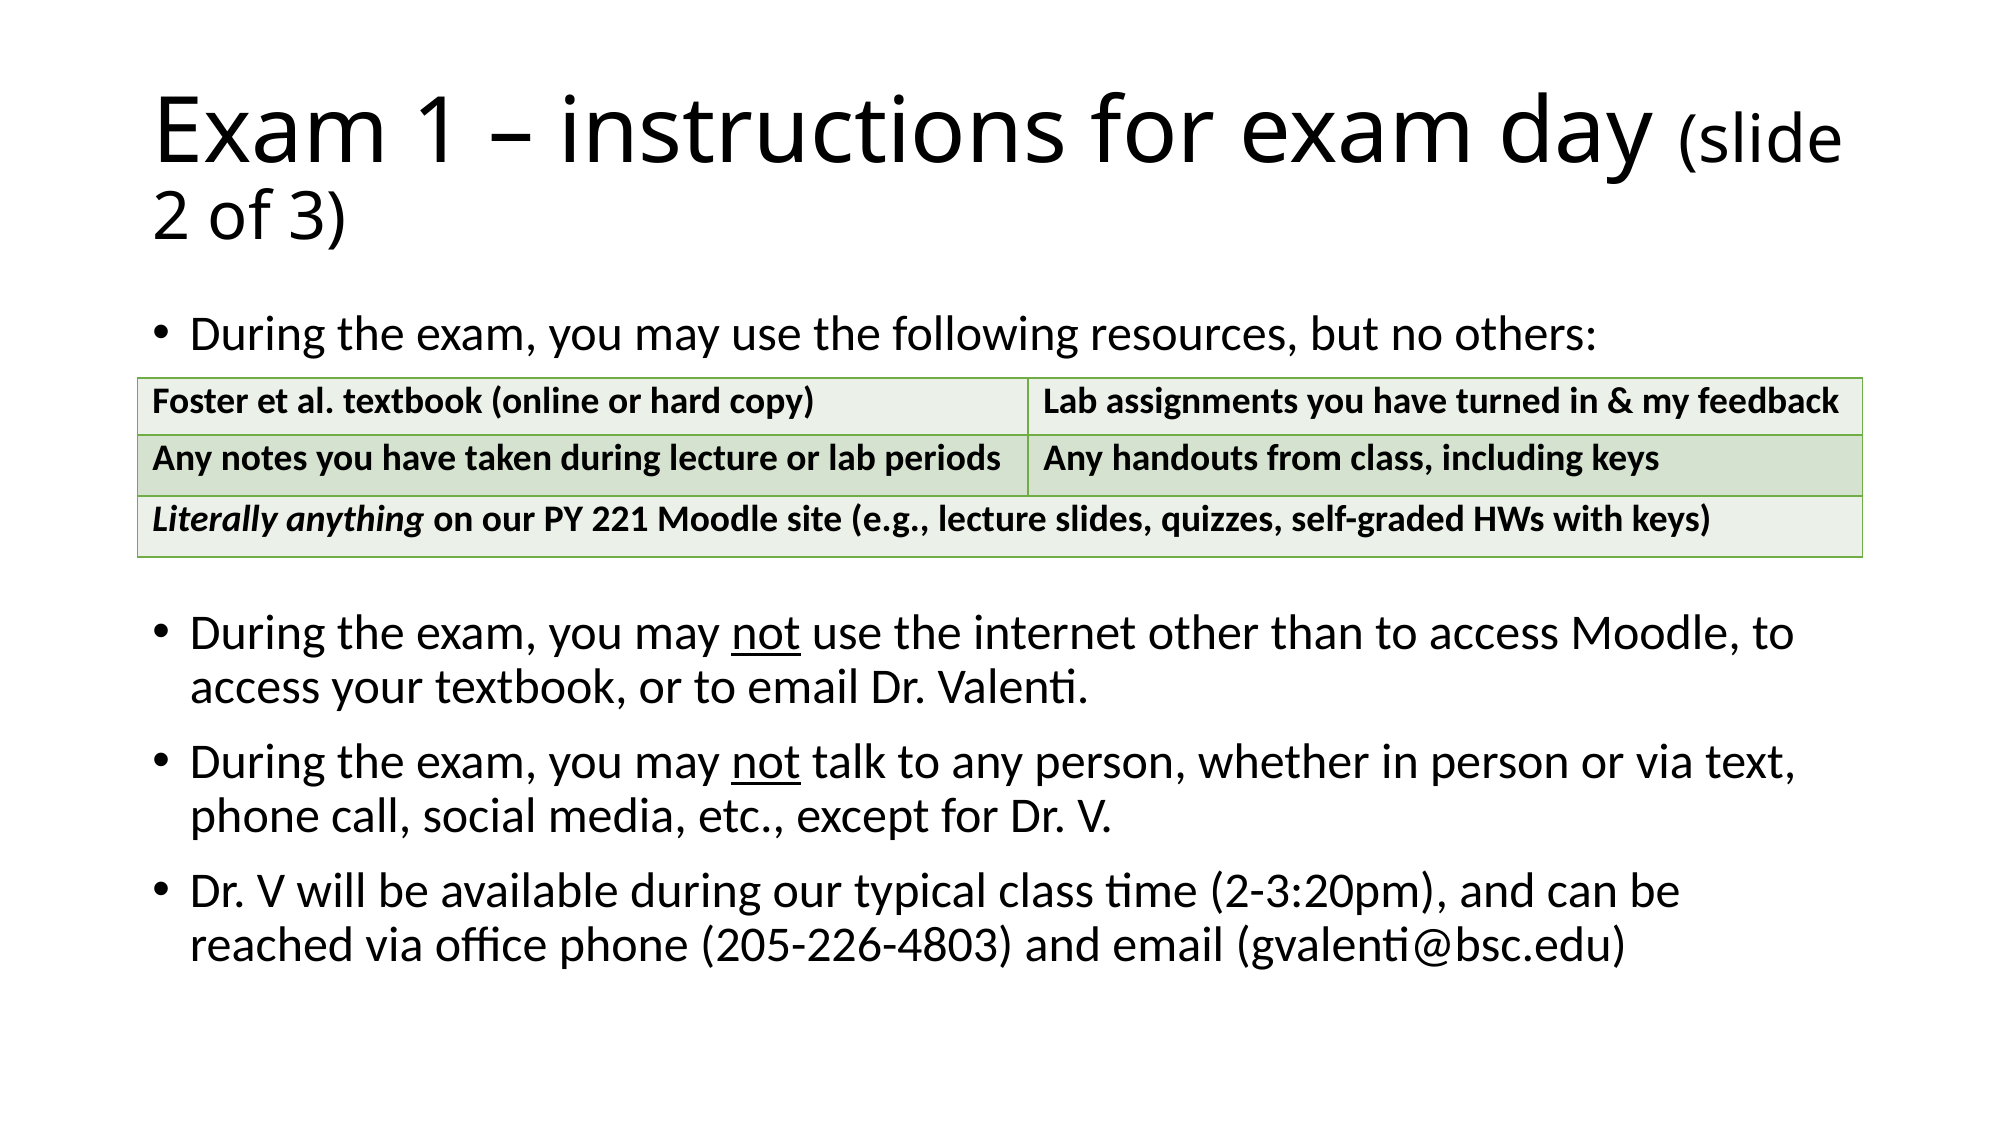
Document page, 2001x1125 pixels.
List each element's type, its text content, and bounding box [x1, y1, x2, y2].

title Exam 1 – instructions for exam day (slide 2 of 3) [137, 59, 1863, 278]
table_cell Any handouts from class, including keys [1029, 436, 1862, 495]
table_header Foster et al. textbook (online or hard copy) [138, 379, 1027, 434]
table_header Lab assignments you have turned in & my feedback [1029, 379, 1862, 434]
table_cell Any notes you have taken during lecture or lab periods [138, 436, 1027, 495]
list During the exam, you may use the following resources, but no others: During the exam, you may not use the internet other than to access Moodle, to access your textbook, or to email Dr. Valenti. During the exam, you may not talk to any person, whether in person or via text, phone call, social media, etc., except for Dr. V. Dr. V will be available during our typical class time (2-3:20pm), and can be reached via office phone (205-226-4803) and email (gvalenti@bsc.edu) [137, 558, 1863, 1014]
table_cell Literally anything on our PY 221 Moodle site (e.g., lecture slides, quizzes, self-graded HWs with keys) [138, 497, 1862, 556]
list During the exam, you may use the following resources, but no others: During the exam, you may not use the internet other than to access Moodle, to access your textbook, or to email Dr. Valenti. During the exam, you may not talk to any person, whether in person or via text, phone call, social media, etc., except for Dr. V. Dr. V will be available during our typical class time (2-3:20pm), and can be reached via office phone (205-226-4803) and email (gvalenti@bsc.edu) [137, 299, 1863, 377]
